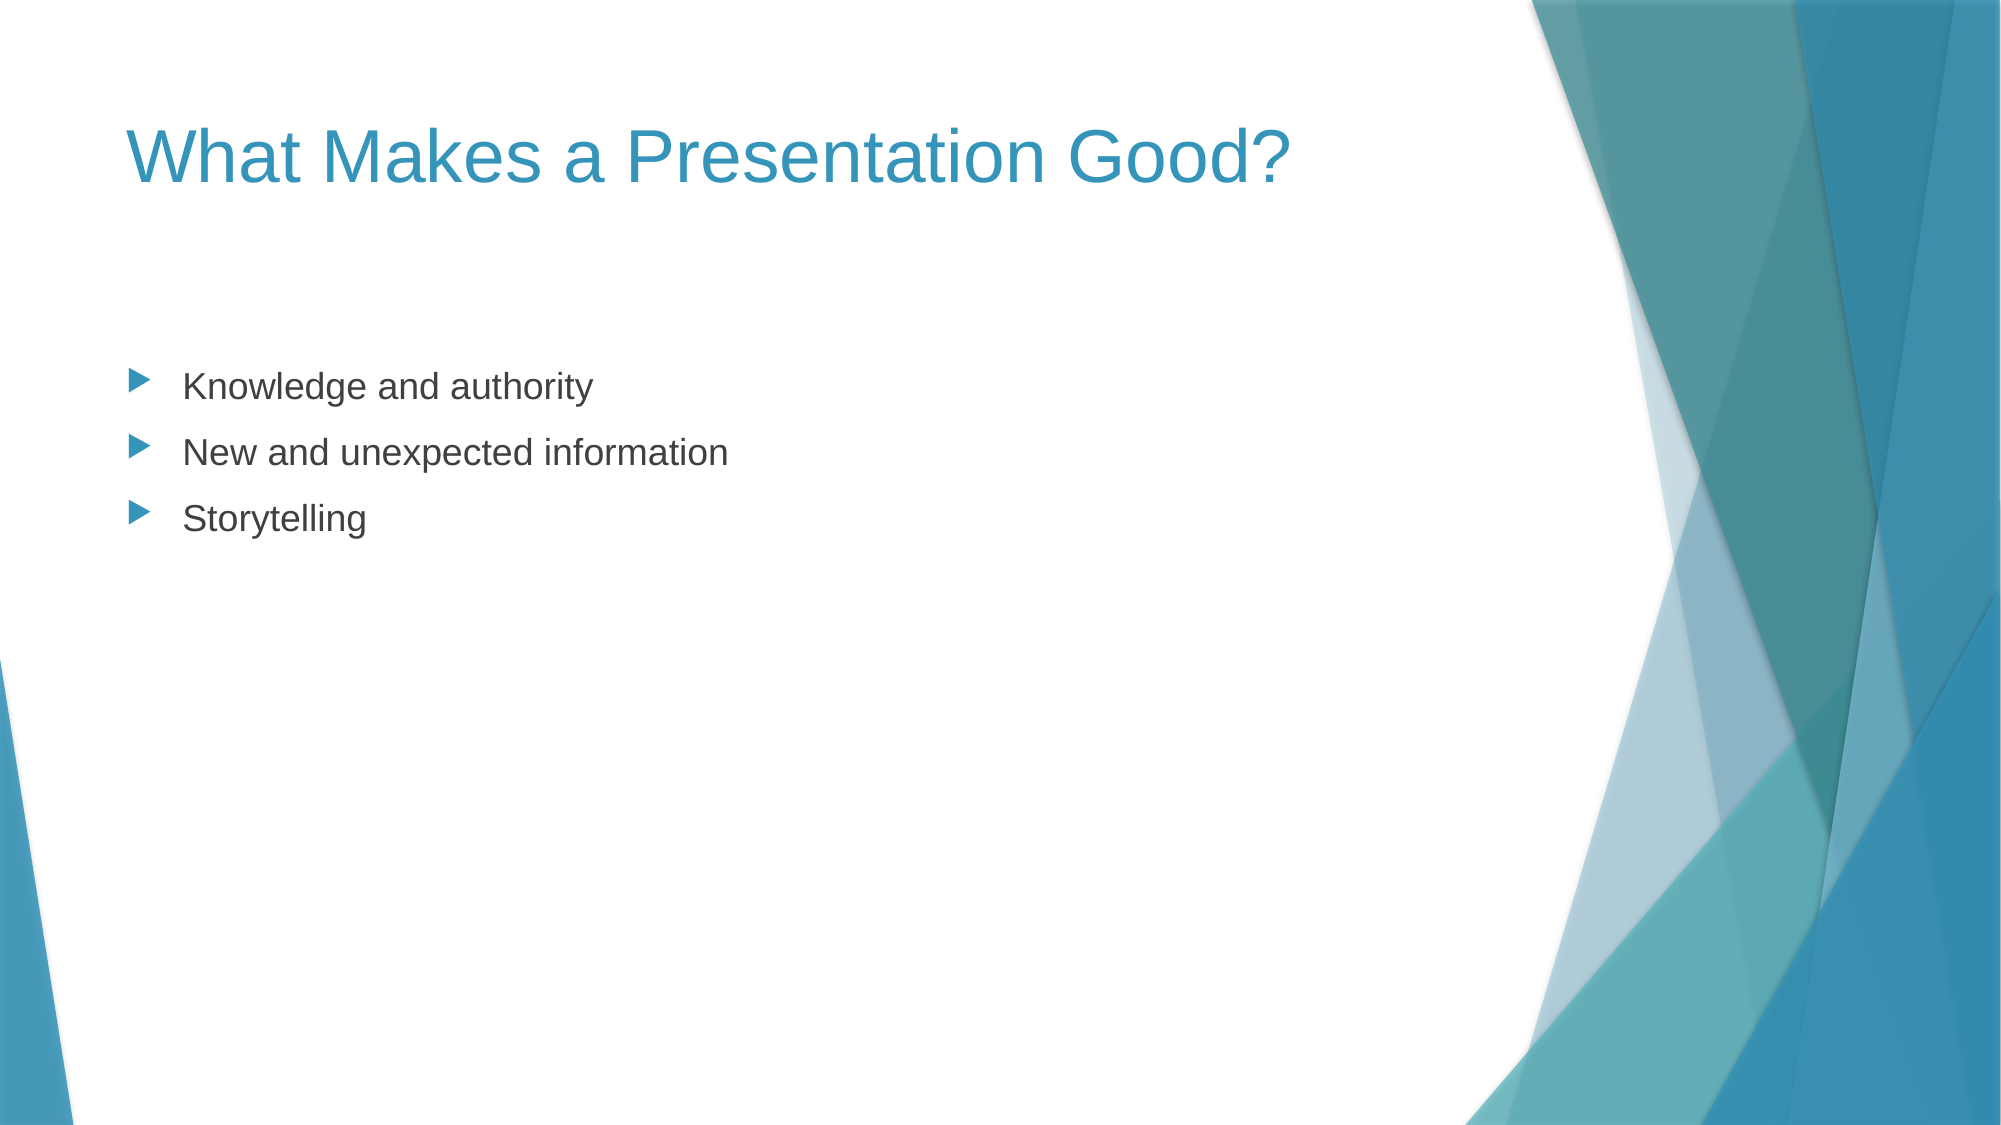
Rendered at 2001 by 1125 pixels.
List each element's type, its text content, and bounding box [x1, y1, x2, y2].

title What Makes a Presentation Good? [111, 99, 1522, 317]
list Knowledge and authority New and unexpected information Storytelling [111, 354, 1522, 992]
